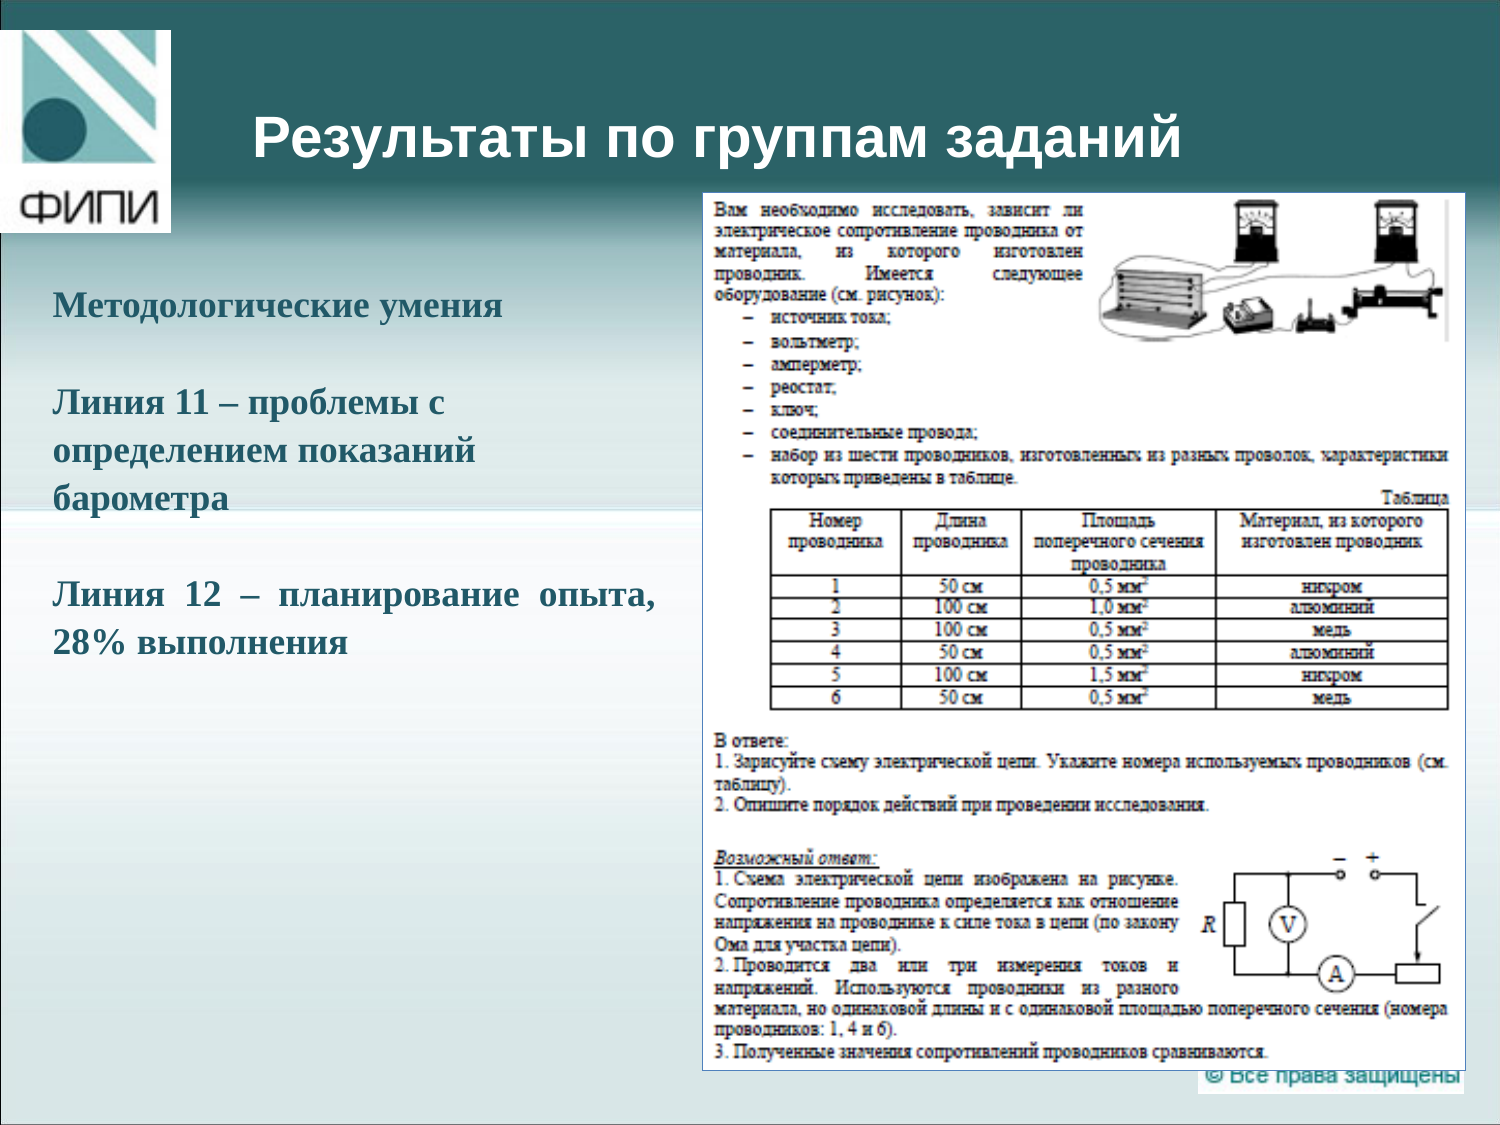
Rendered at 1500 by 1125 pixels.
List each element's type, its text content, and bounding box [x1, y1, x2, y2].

picture [0, 0, 1500, 1125]
title Результаты по группам заданий [252, 36, 1425, 242]
text_box Методологические умения Линия 11 – проблемы с определением показаний барометра Линия 12 – планирование опыта, 28% выполнения [37, 269, 671, 964]
